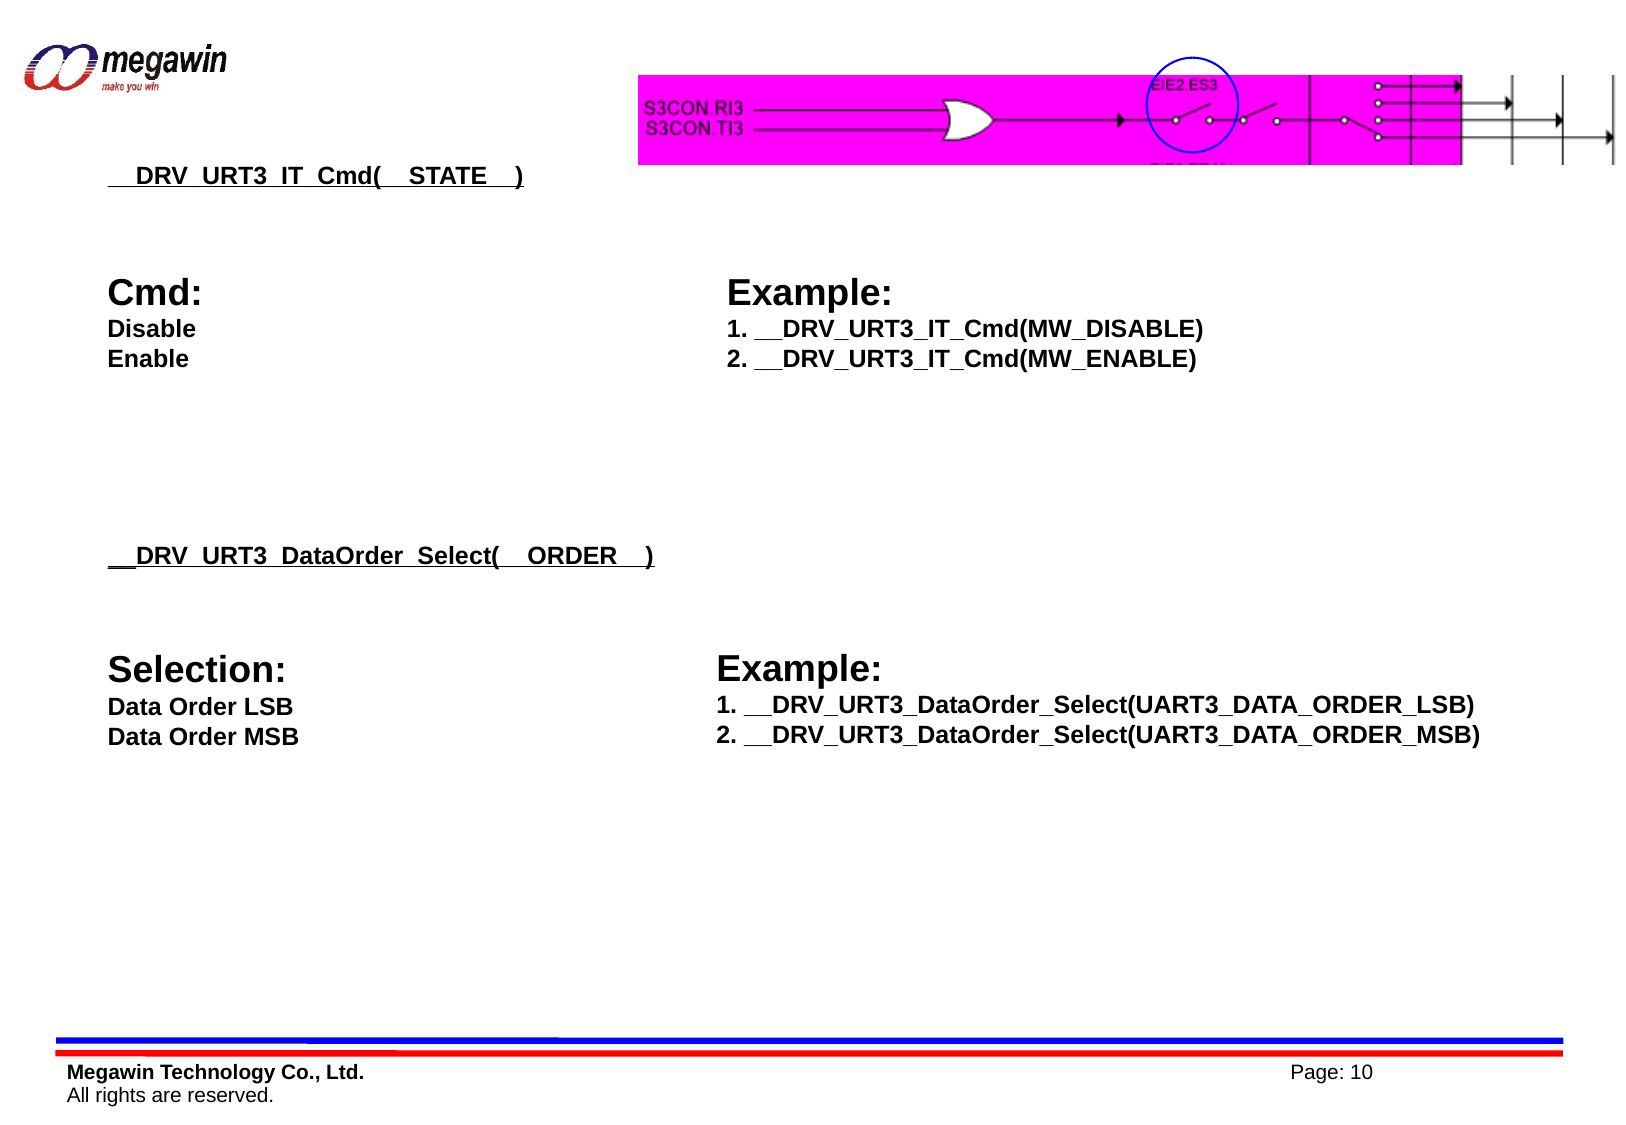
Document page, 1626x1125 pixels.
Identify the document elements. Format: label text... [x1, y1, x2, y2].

picture [638, 75, 1625, 165]
text_box [1155, 56, 1230, 75]
text_box Example: 1. __DRV_URT3_DataOrder_Select(UART3_DATA_ORDER_LSB) 2. __DRV_URT3_DataOrder_Select(UART3_DATA_ORDER_MSB) [701, 636, 1625, 756]
text_box Selection: Data Order LSB Data Order MSB [93, 637, 322, 758]
picture [19, 37, 231, 97]
text_box __DRV_URT3_DataOrder_Select(__ORDER__) [93, 532, 670, 577]
text_box Cmd: Disable Enable [92, 260, 219, 380]
text_box Example: 1. __DRV_URT3_IT_Cmd(MW_DISABLE) 2. __DRV_URT3_IT_Cmd(MW_ENABLE) [712, 260, 1625, 380]
text_box __DRV_URT3_IT_Cmd(__STATE__) [93, 152, 540, 198]
